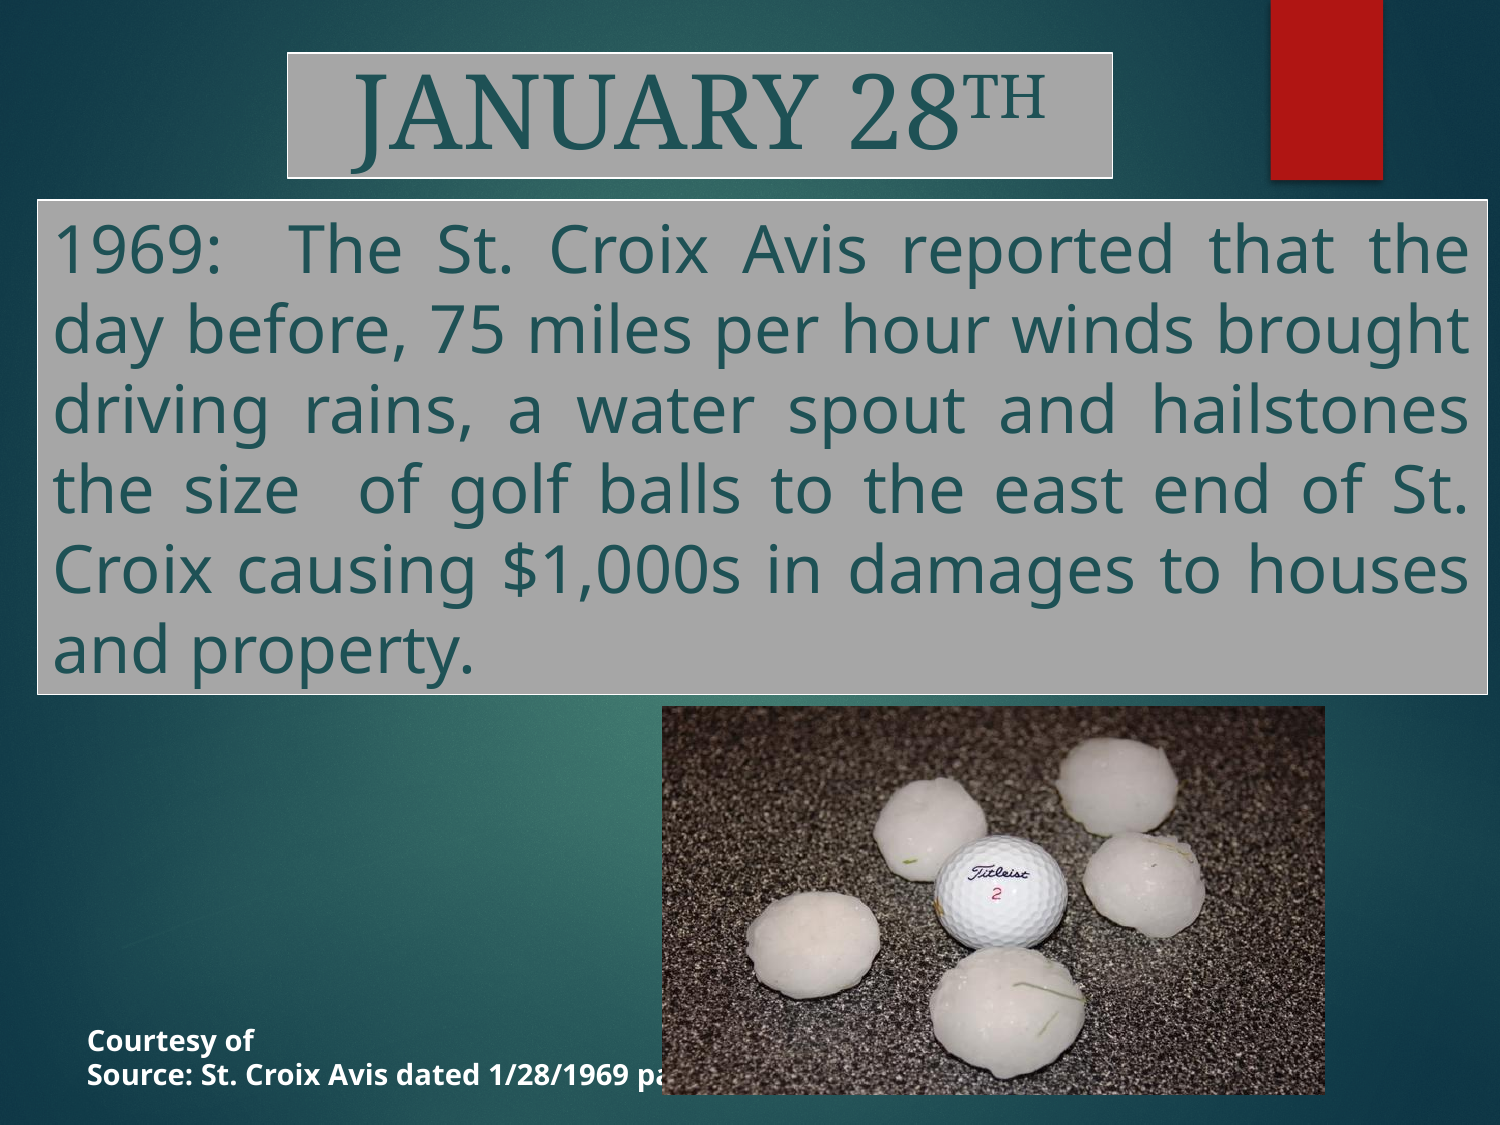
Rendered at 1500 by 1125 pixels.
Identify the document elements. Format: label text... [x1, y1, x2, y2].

text_box 1969: The St. Croix Avis reported that the day before, 75 miles per hour winds brought driving rains, a water spout and hailstones the size of golf balls to the east end of St. Croix causing $1,000s in damages to houses and property. [37, 199, 1488, 695]
picture [662, 706, 1326, 1095]
text_box Courtesy of Source: St. Croix Avis dated 1/28/1969 page. 1 [72, 1014, 659, 1100]
title JANUARY 28TH [287, 52, 1113, 179]
